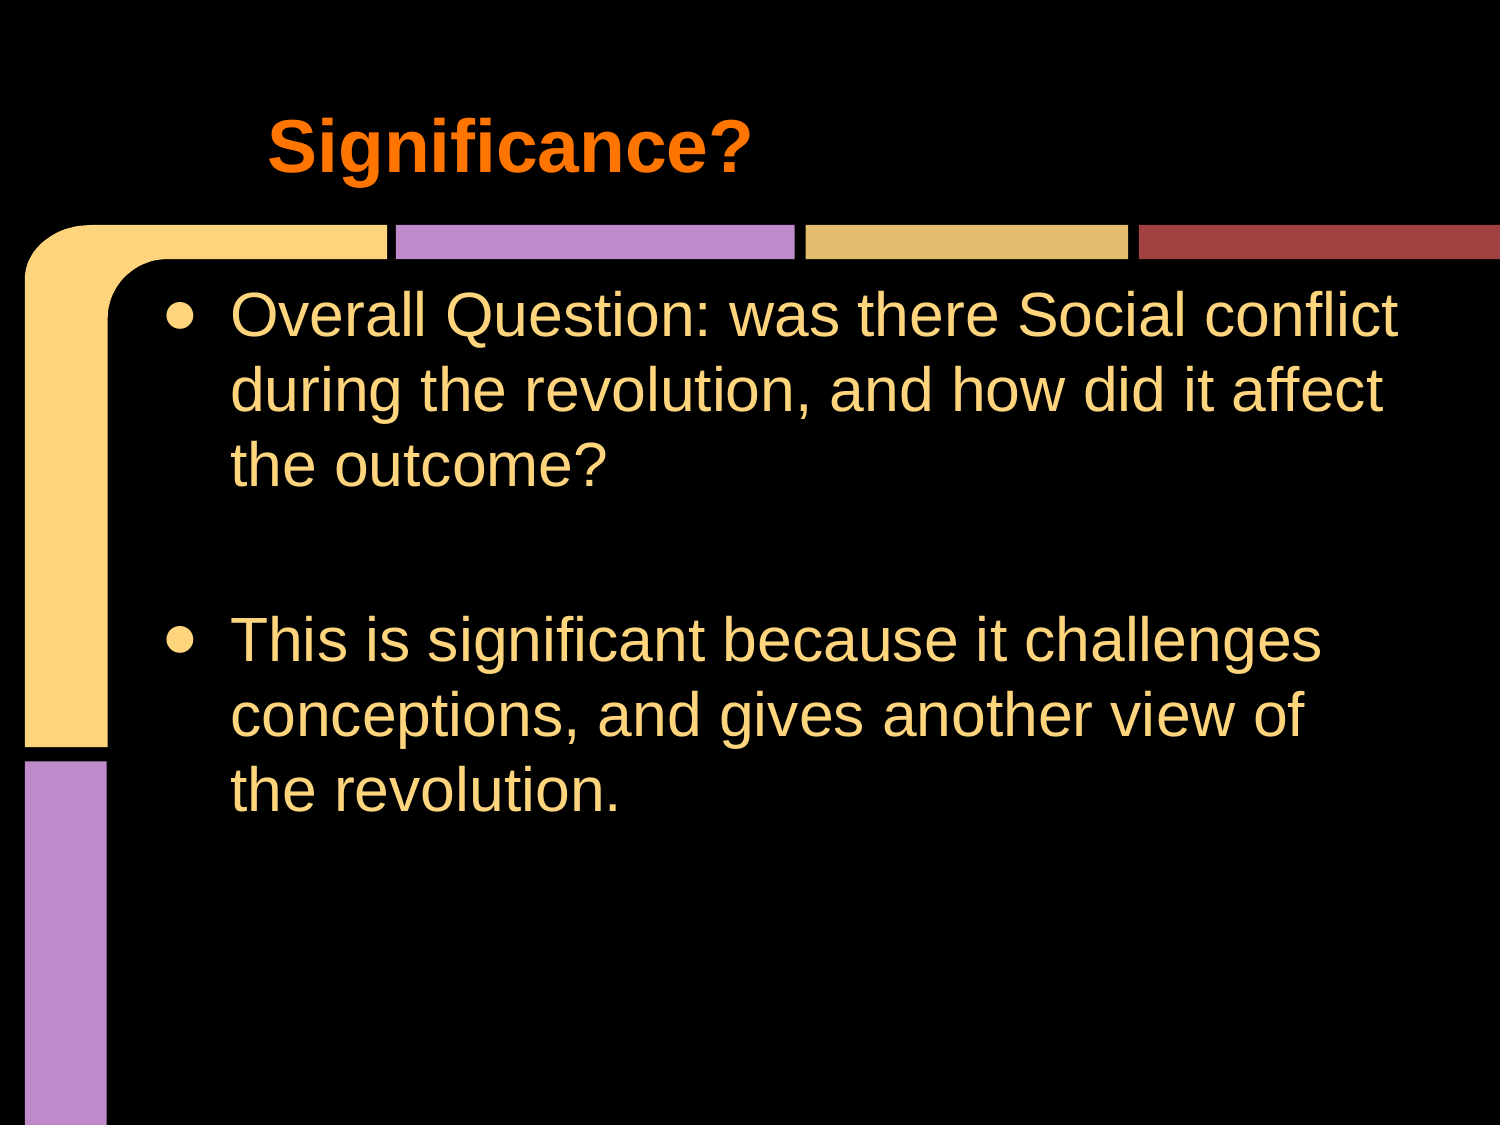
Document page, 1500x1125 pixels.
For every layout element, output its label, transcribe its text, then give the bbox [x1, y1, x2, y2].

list Overall Question: was there Social conflict during the revolution, and how did it affect the outcome? This is significant because it challenges conceptions, and gives another view of the revolution. [140, 259, 1425, 1078]
title Significance? [215, 14, 1500, 203]
